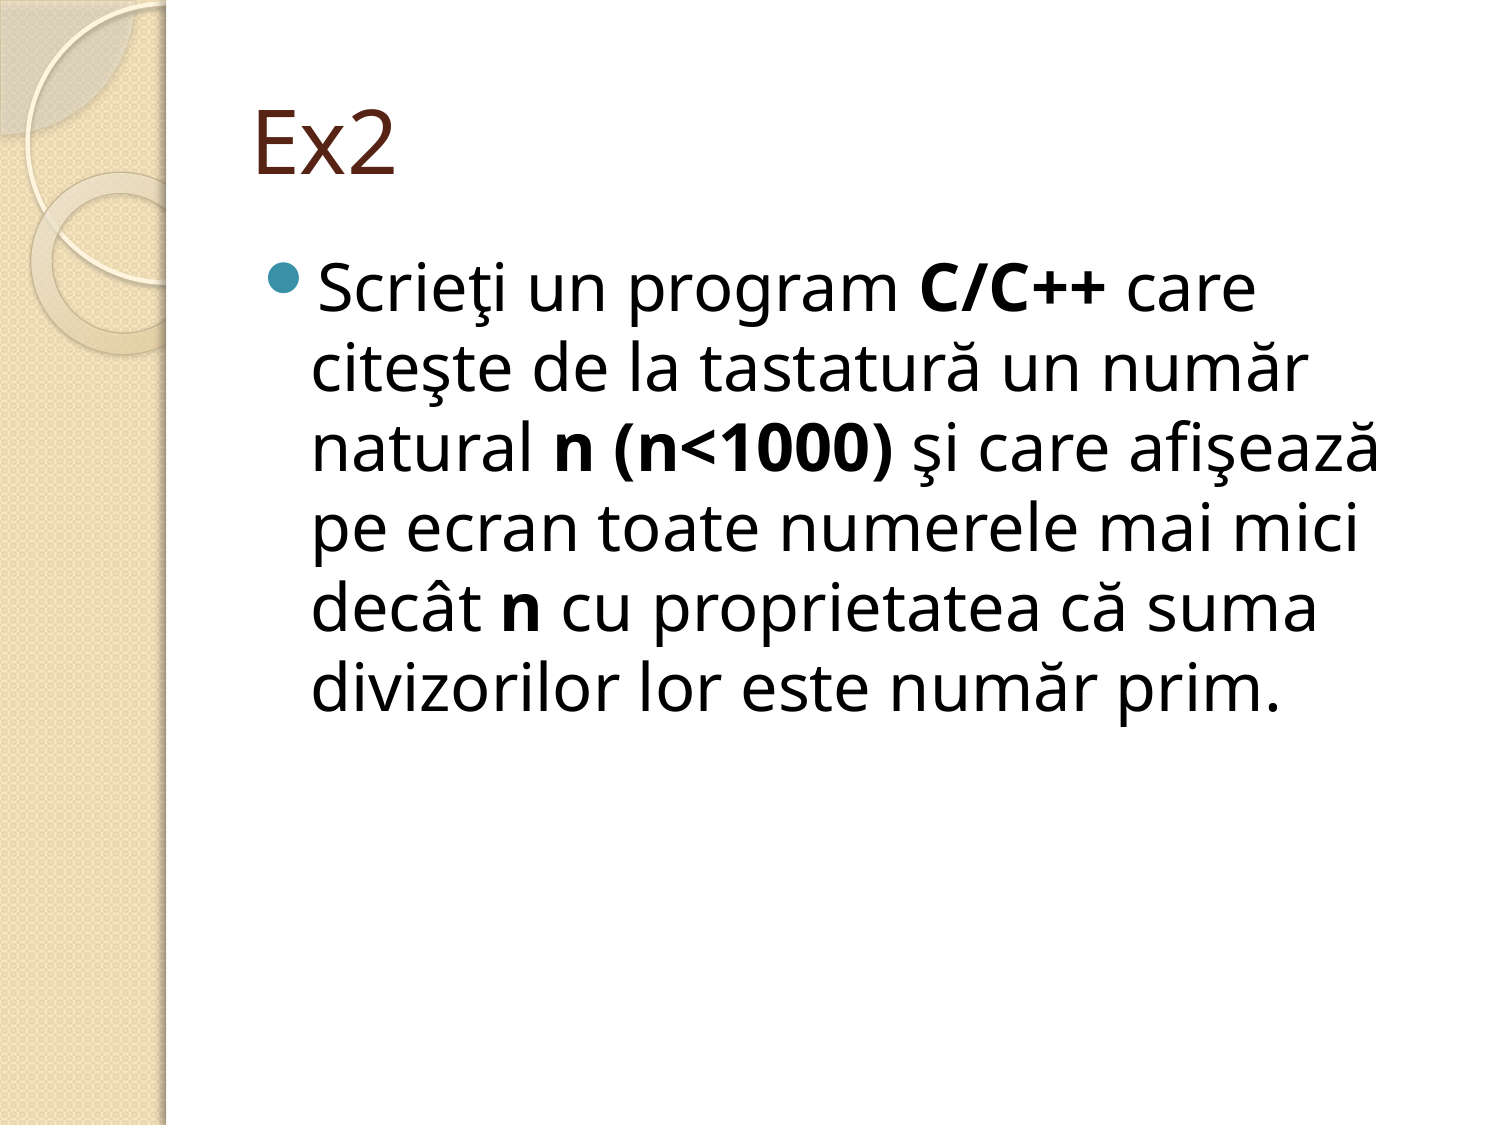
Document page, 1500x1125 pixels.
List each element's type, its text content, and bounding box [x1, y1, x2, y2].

title Ex2 [235, 45, 1466, 233]
list Scrieţi un program C/C++ care citeşte de la tastatură un număr natural n (n<1000) şi care afişează pe ecran toate numerele mai mici decât n cu proprietatea că suma divizorilor lor este număr prim. [235, 237, 1466, 1025]
